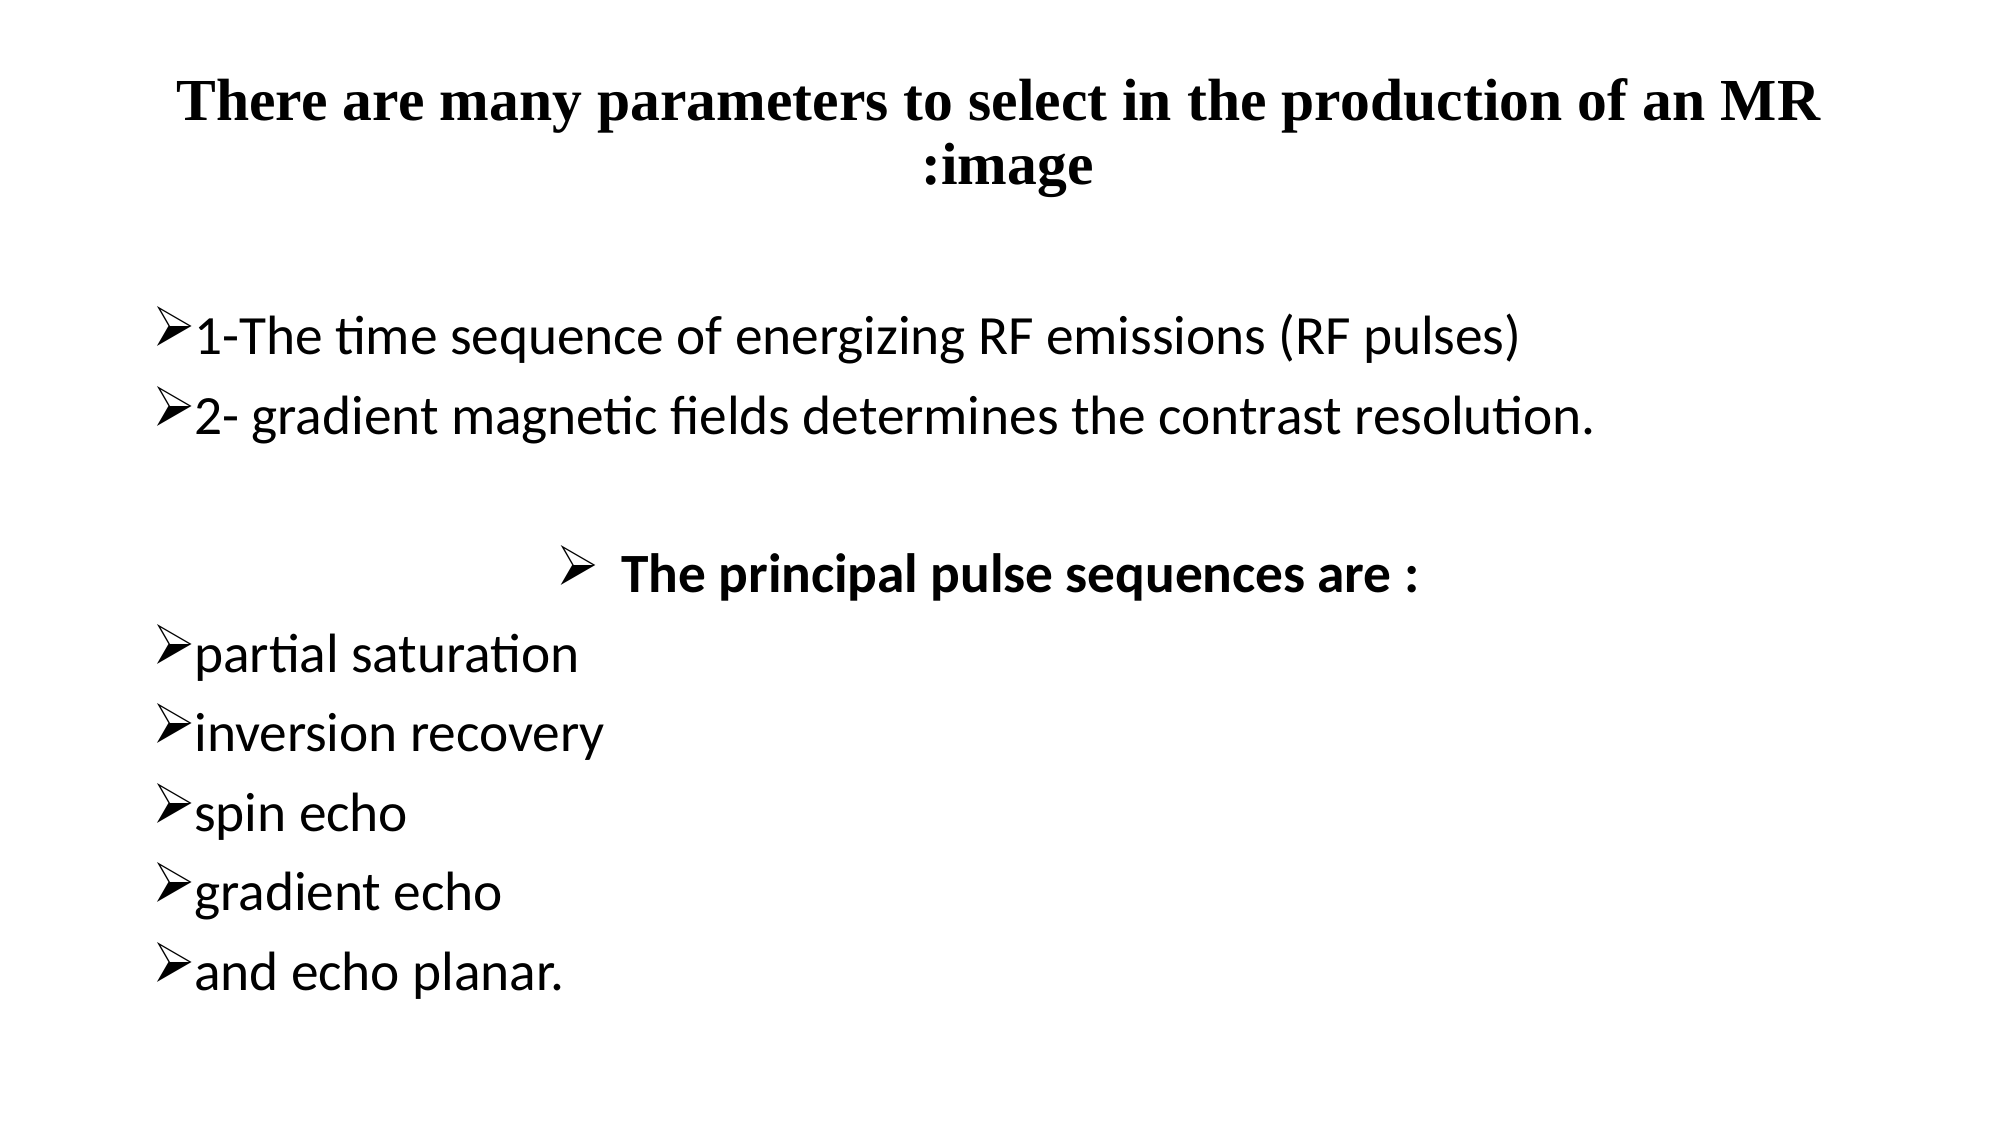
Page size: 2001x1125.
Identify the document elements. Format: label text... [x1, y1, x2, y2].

list 1-The time sequence of energizing RF emissions (RF pulses) 2- gradient magnetic fields determines the contrast resolution. The principal pulse sequences are : partial saturation inversion recovery spin echo gradient echo and echo planar. [137, 299, 1863, 1014]
title There are many parameters to select in the production of an MR image: [137, 59, 1863, 278]
